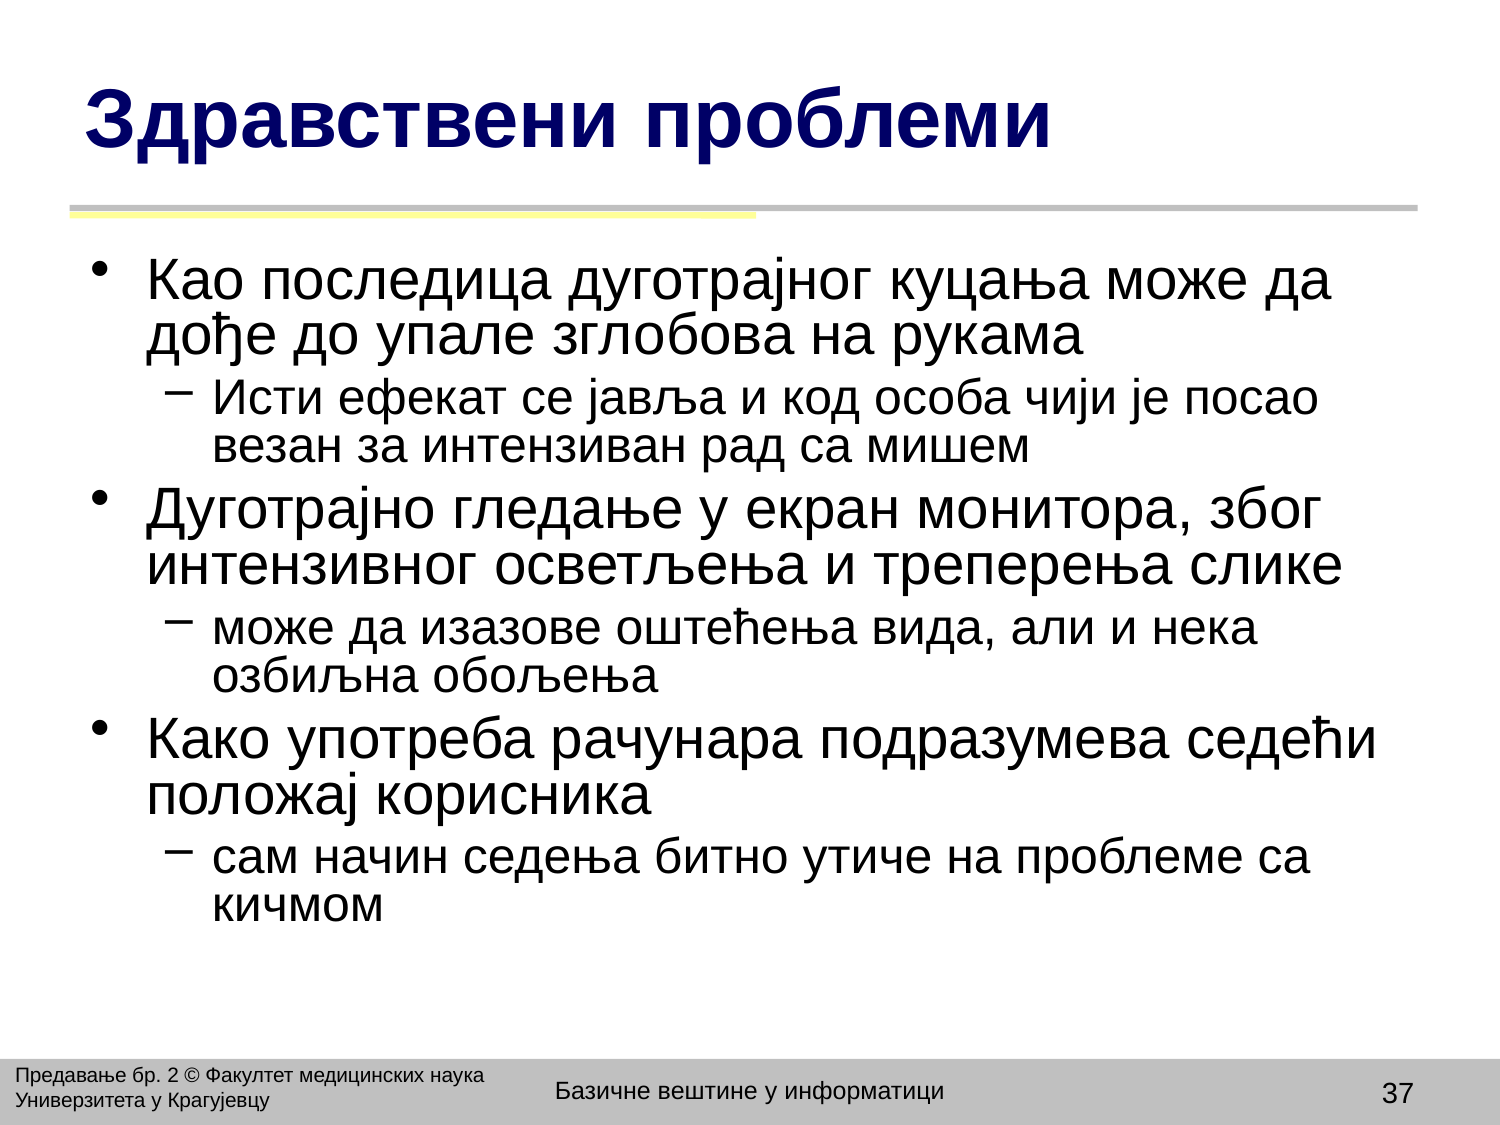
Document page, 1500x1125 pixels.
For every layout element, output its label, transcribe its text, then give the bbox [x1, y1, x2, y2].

footer Базичне вештине у информатици [512, 1066, 988, 1125]
slide_number Предавање бр. 2 © Факултет медицинских наука Универзитета у Крагујевцу [0, 1053, 607, 1108]
title Здравствени проблеми [69, 19, 1426, 208]
slide_number 37 [1079, 1066, 1430, 1125]
list Као последица дуготрајног куцања може да дође до упале зглобова на рукама Исти ефекат се јавља и код особа чији је посао везан за интензиван рад са мишем Дуготрајно гледање у екран монитора, због интензивног осветљења и треперења слике може да изазове оштећења вида, али и нека озбиљна обољења Како употреба рачунара подразумева седећи положај корисника сам начин седења битно утиче на проблеме са кичмом [74, 246, 1426, 1023]
